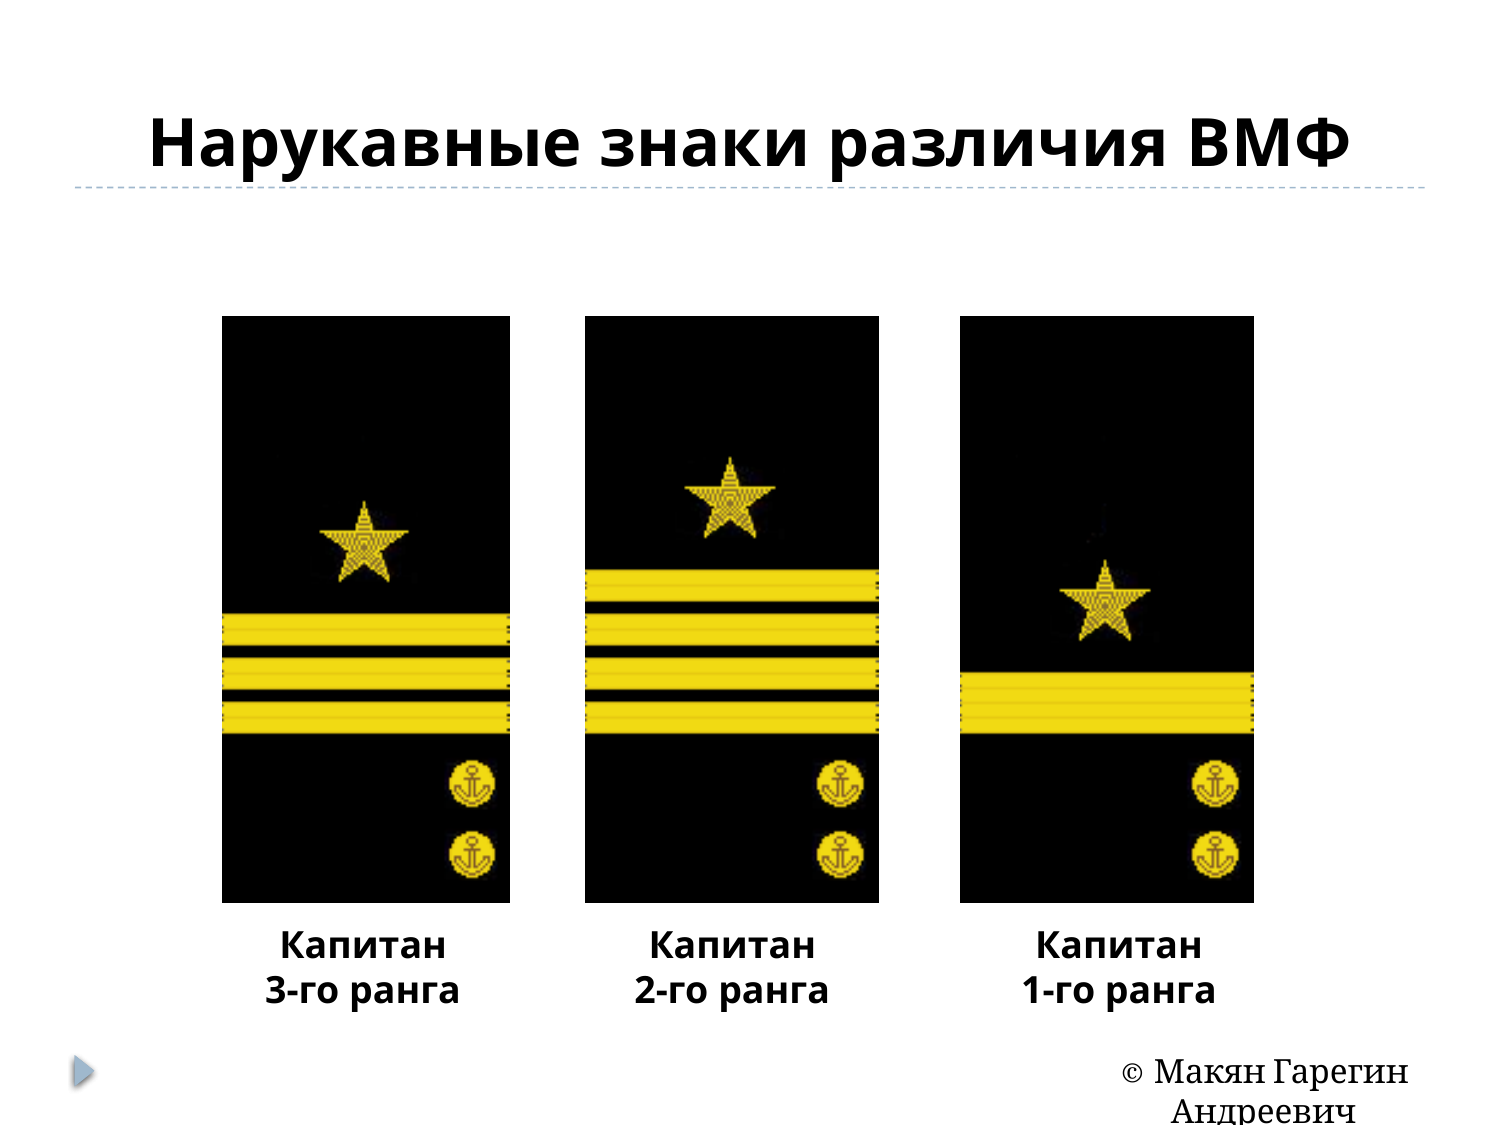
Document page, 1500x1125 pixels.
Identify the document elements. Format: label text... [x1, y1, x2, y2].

text_box © Макян Гарегин Андреевич [1027, 1042, 1500, 1125]
title Нарукавные знаки различия ВМФ [75, 37, 1425, 188]
picture [585, 316, 880, 903]
text_box Капитан 2-го ранга [585, 914, 879, 1019]
picture [222, 316, 510, 903]
picture [960, 316, 1255, 903]
text_box Капитан 1-го ранга [972, 913, 1266, 1019]
text_box Капитан 3-го ранга [222, 914, 504, 1019]
